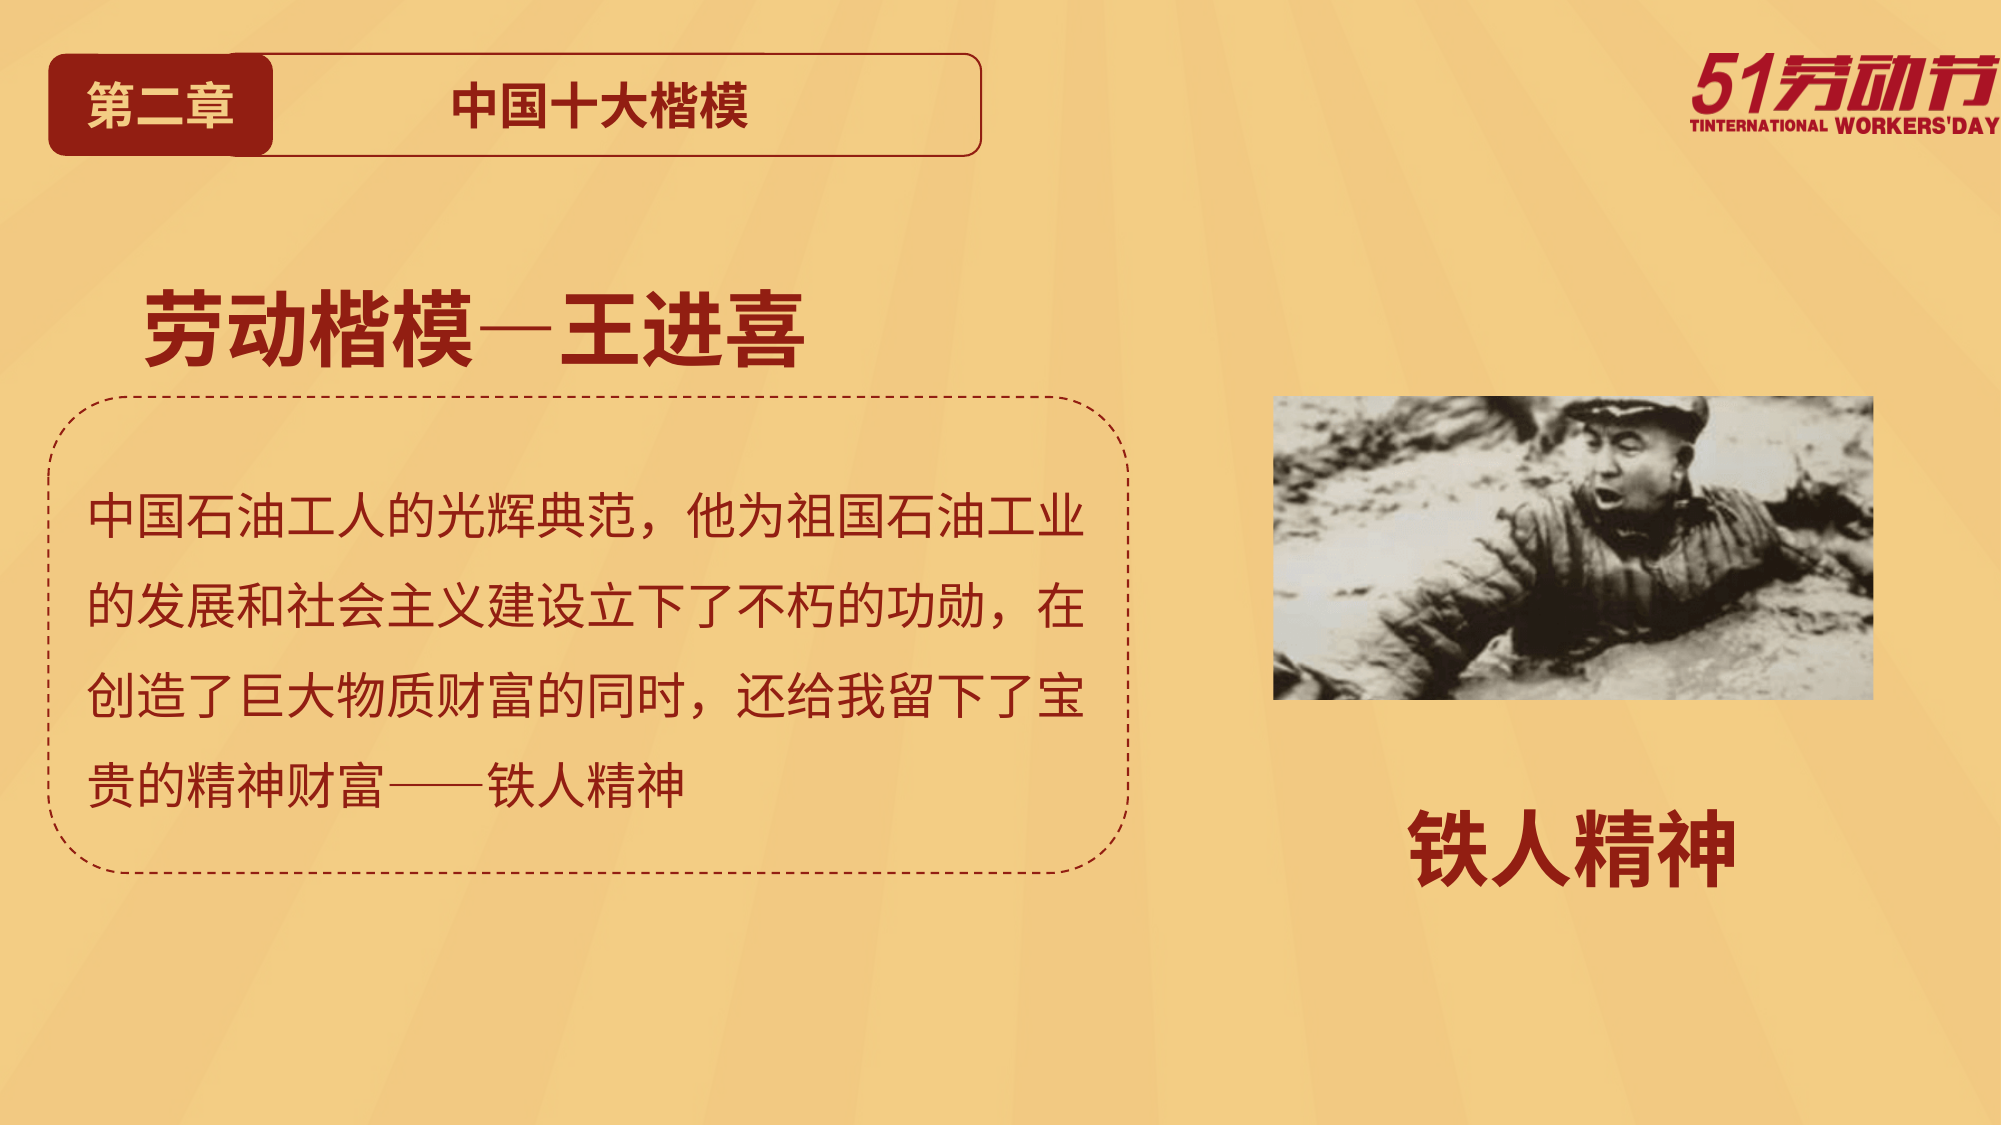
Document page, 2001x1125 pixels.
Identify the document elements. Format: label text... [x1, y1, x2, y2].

text_box 铁人精神 [1145, 769, 2000, 875]
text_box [48, 53, 982, 156]
picture [1273, 396, 1874, 700]
picture [1690, 53, 2000, 134]
text_box 中国石油工人的光辉典范，他为祖国石油工业的发展和社会主义建设立下了不朽的功勋，在创造了巨大物质财富的同时，还给我留下了宝贵的精神财富——铁人精神 [47, 395, 1130, 875]
text_box 劳动楷模—王进喜 [47, 249, 903, 355]
